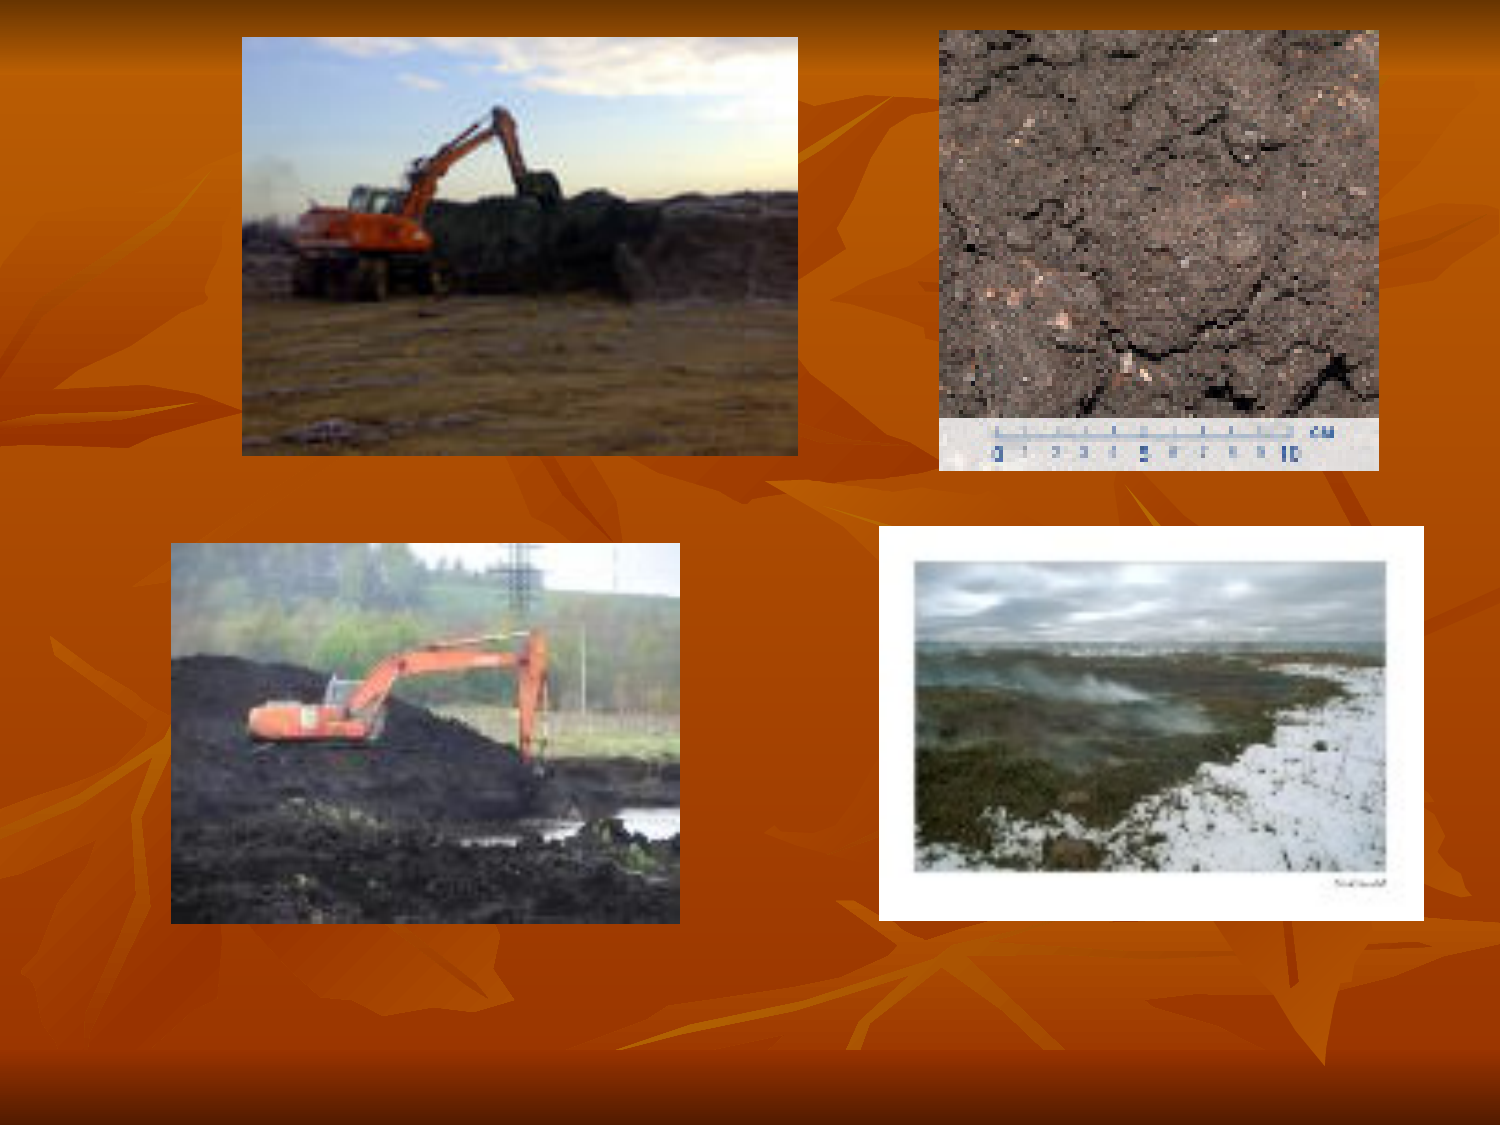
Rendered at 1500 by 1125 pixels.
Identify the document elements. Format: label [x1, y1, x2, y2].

picture [938, 30, 1379, 471]
picture [879, 526, 1424, 921]
picture [241, 37, 798, 457]
picture [170, 542, 680, 924]
